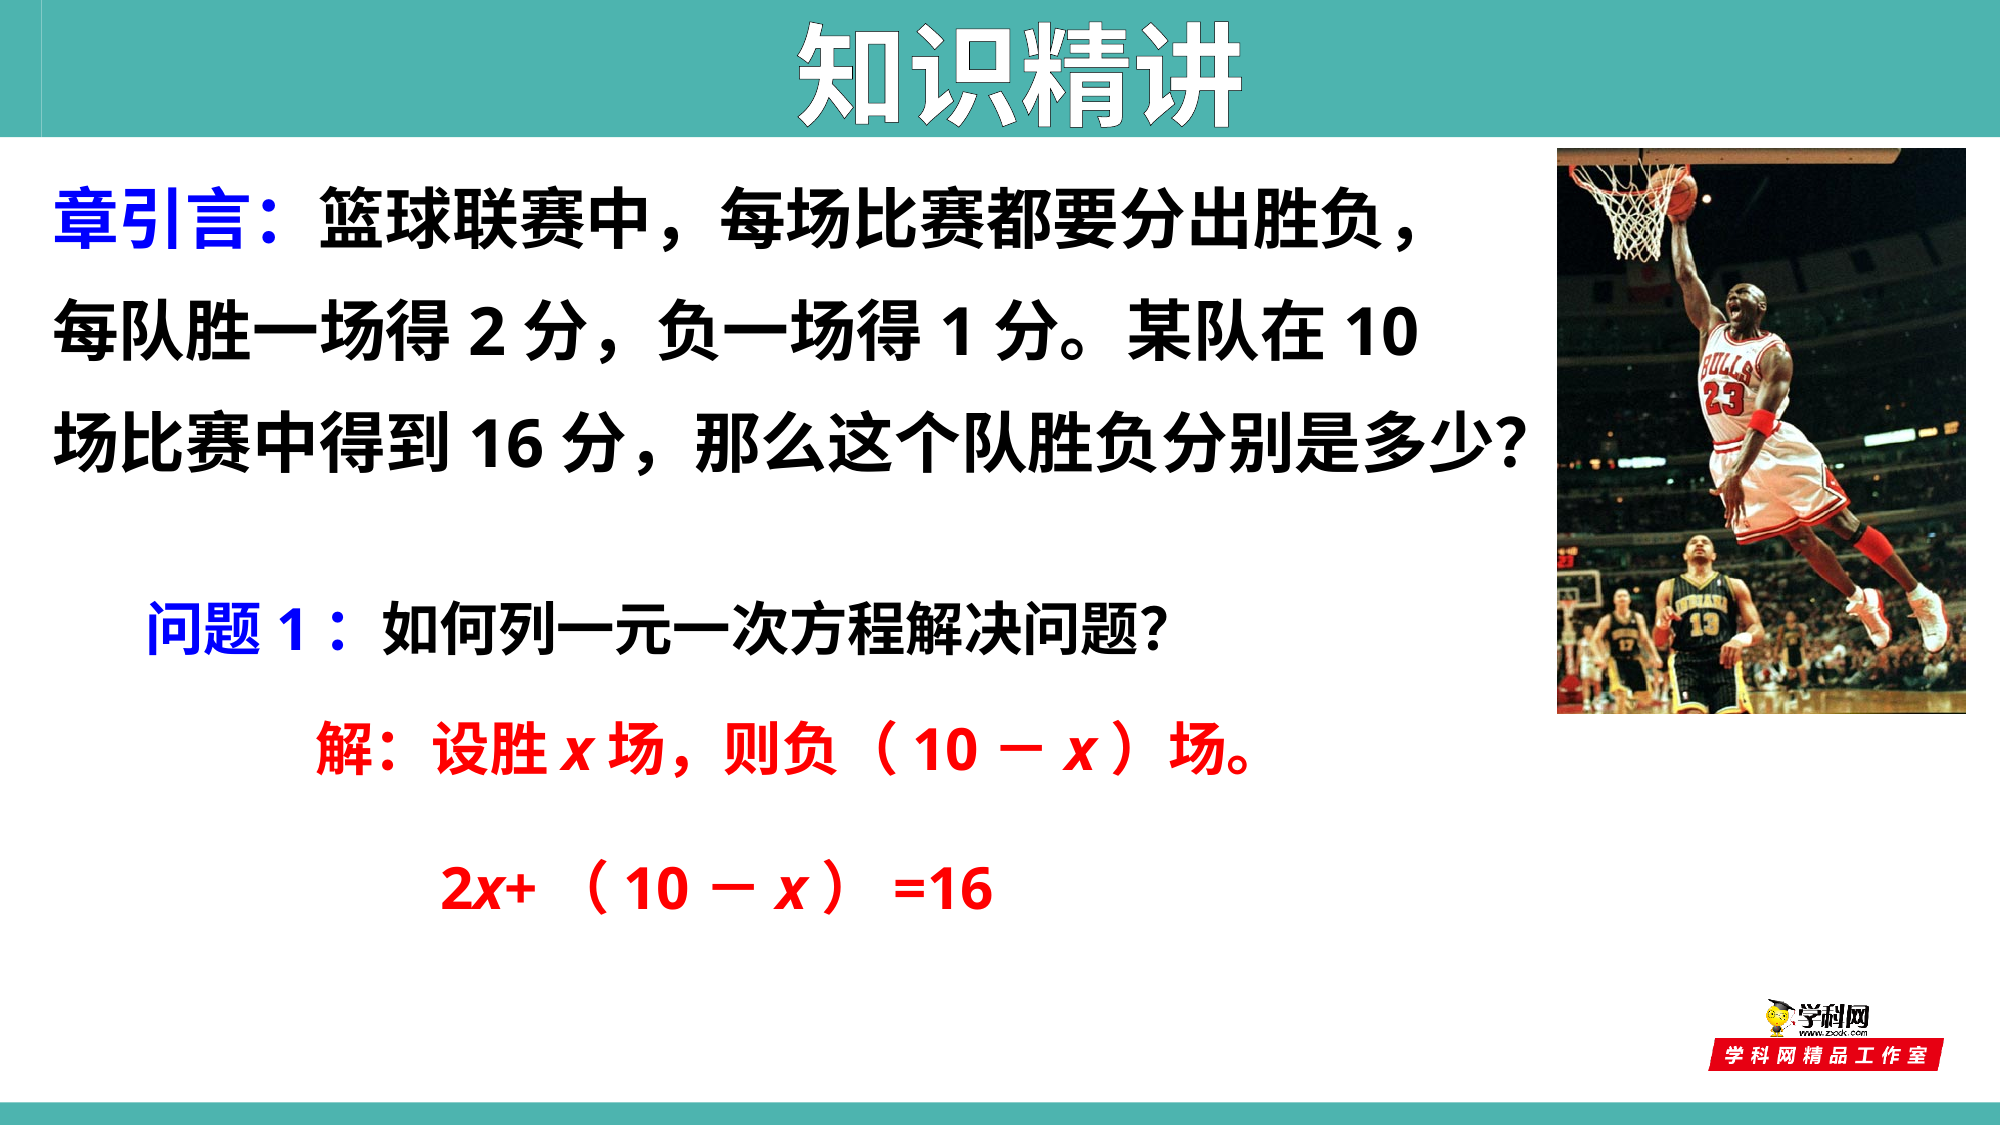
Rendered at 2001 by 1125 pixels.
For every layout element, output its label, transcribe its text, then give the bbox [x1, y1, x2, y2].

text_box 章引言：篮球联赛中，每场比赛都要分出胜负，每队胜一场得2分，负一场得1分。某队在10场比赛中得到16分，那么这个队胜负分别是多少？ [37, 149, 1514, 488]
text_box 解：设胜x场，则负（10－x）场。 [300, 704, 1311, 820]
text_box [0, 0, 2000, 138]
text_box [0, 1100, 2000, 1125]
picture [1708, 1038, 1944, 1071]
picture [1766, 999, 1869, 1037]
picture [1557, 148, 1967, 715]
text_box 2x+（10－x）=16 [425, 843, 1051, 929]
text_box 问题1：如何列一元一次方程解决问题？ [0, 499, 1343, 705]
